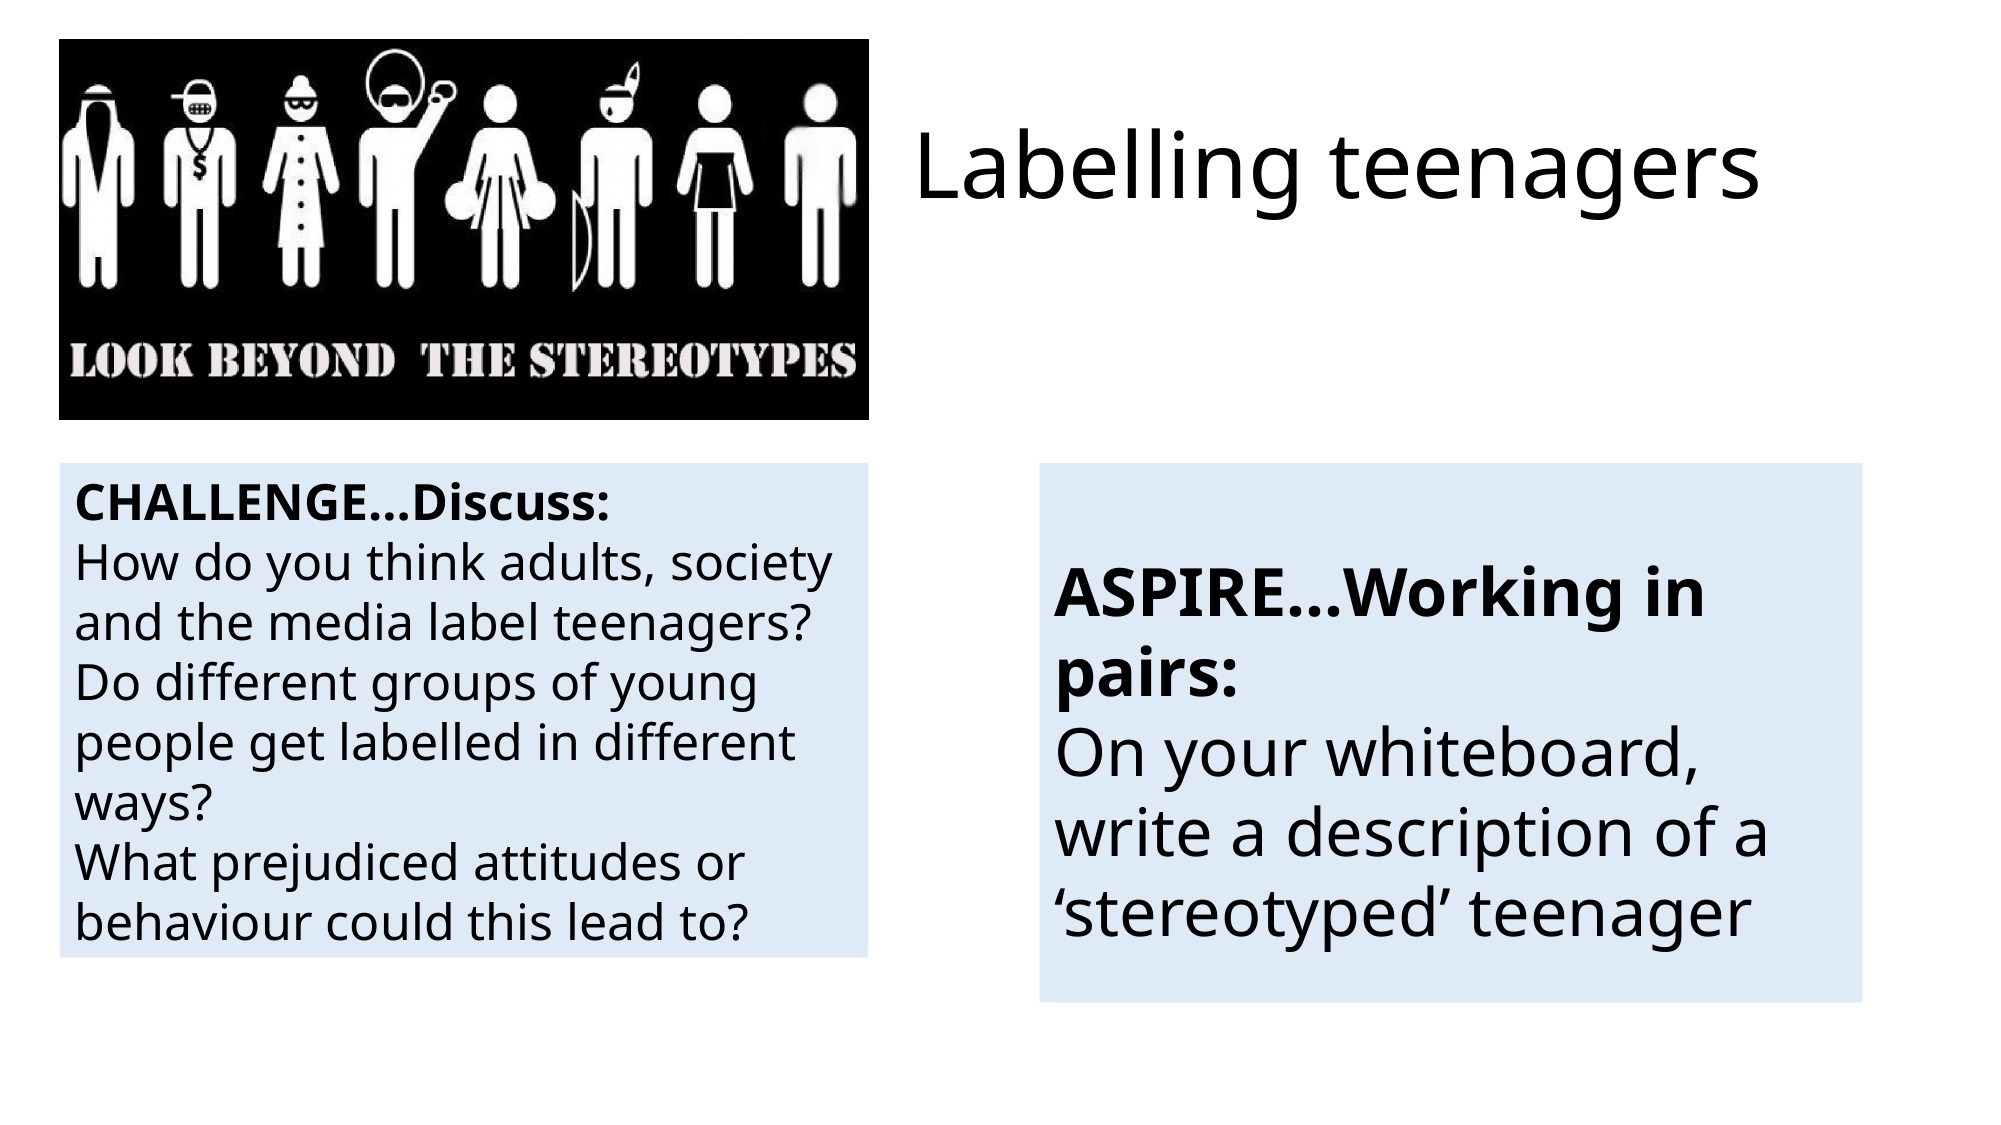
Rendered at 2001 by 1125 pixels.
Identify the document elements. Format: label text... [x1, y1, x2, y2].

picture [59, 39, 869, 420]
text_box ASPIRE…Working in pairs: On your whiteboard, write a description of a ‘stereotyped’ teenager [1039, 462, 1863, 1003]
text_box Labelling teenagers [897, 59, 1863, 278]
text_box CHALLENGE…Discuss: How do you think adults, society and the media label teenagers? Do different groups of young people get labelled in different ways? What prejudiced attitudes or behaviour could this lead to? [59, 462, 869, 958]
